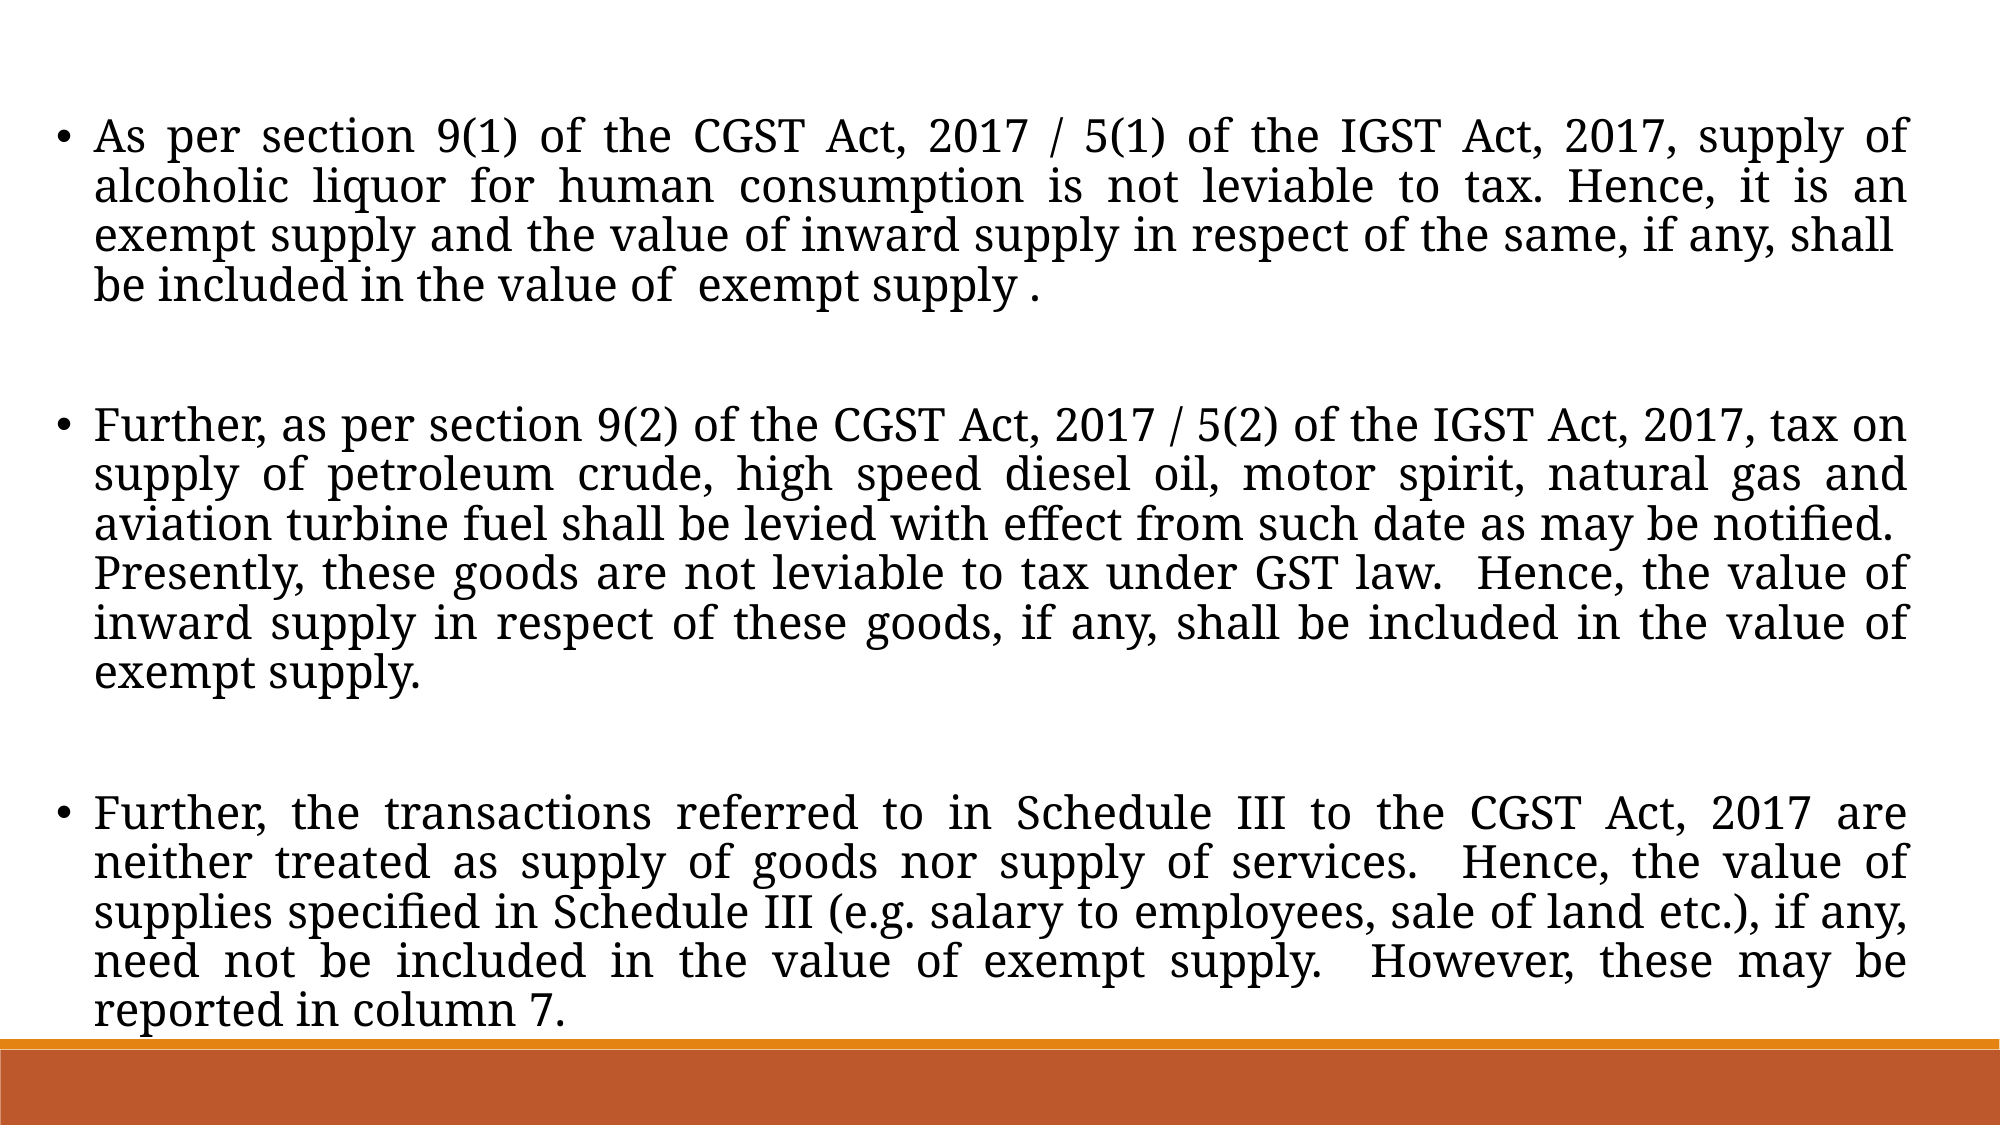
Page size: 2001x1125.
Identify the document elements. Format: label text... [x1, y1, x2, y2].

text_box As per section 9(1) of the CGST Act, 2017 / 5(1) of the IGST Act, 2017, supply of alcoholic liquor for human consumption is not leviable to tax. Hence, it is an exempt supply and the value of inward supply in respect of the same, if any, shall be included in the value of exempt supply . Further, as per section 9(2) of the CGST Act, 2017 / 5(2) of the IGST Act, 2017, tax on supply of petroleum crude, high speed diesel oil, motor spirit, natural gas and aviation turbine fuel shall be levied with effect from such date as may be notified. Presently, these goods are not leviable to tax under GST law. Hence, the value of inward supply in respect of these goods, if any, shall be included in the value of exempt supply. Further, the transactions referred to in Schedule III to the CGST Act, 2017 are neither treated as supply of goods nor supply of services. Hence, the value of supplies specified in Schedule III (e.g. salary to employees, sale of land etc.), if any, need not be included in the value of exempt supply. However, these may be reported in column 7. [41, 29, 1925, 1097]
